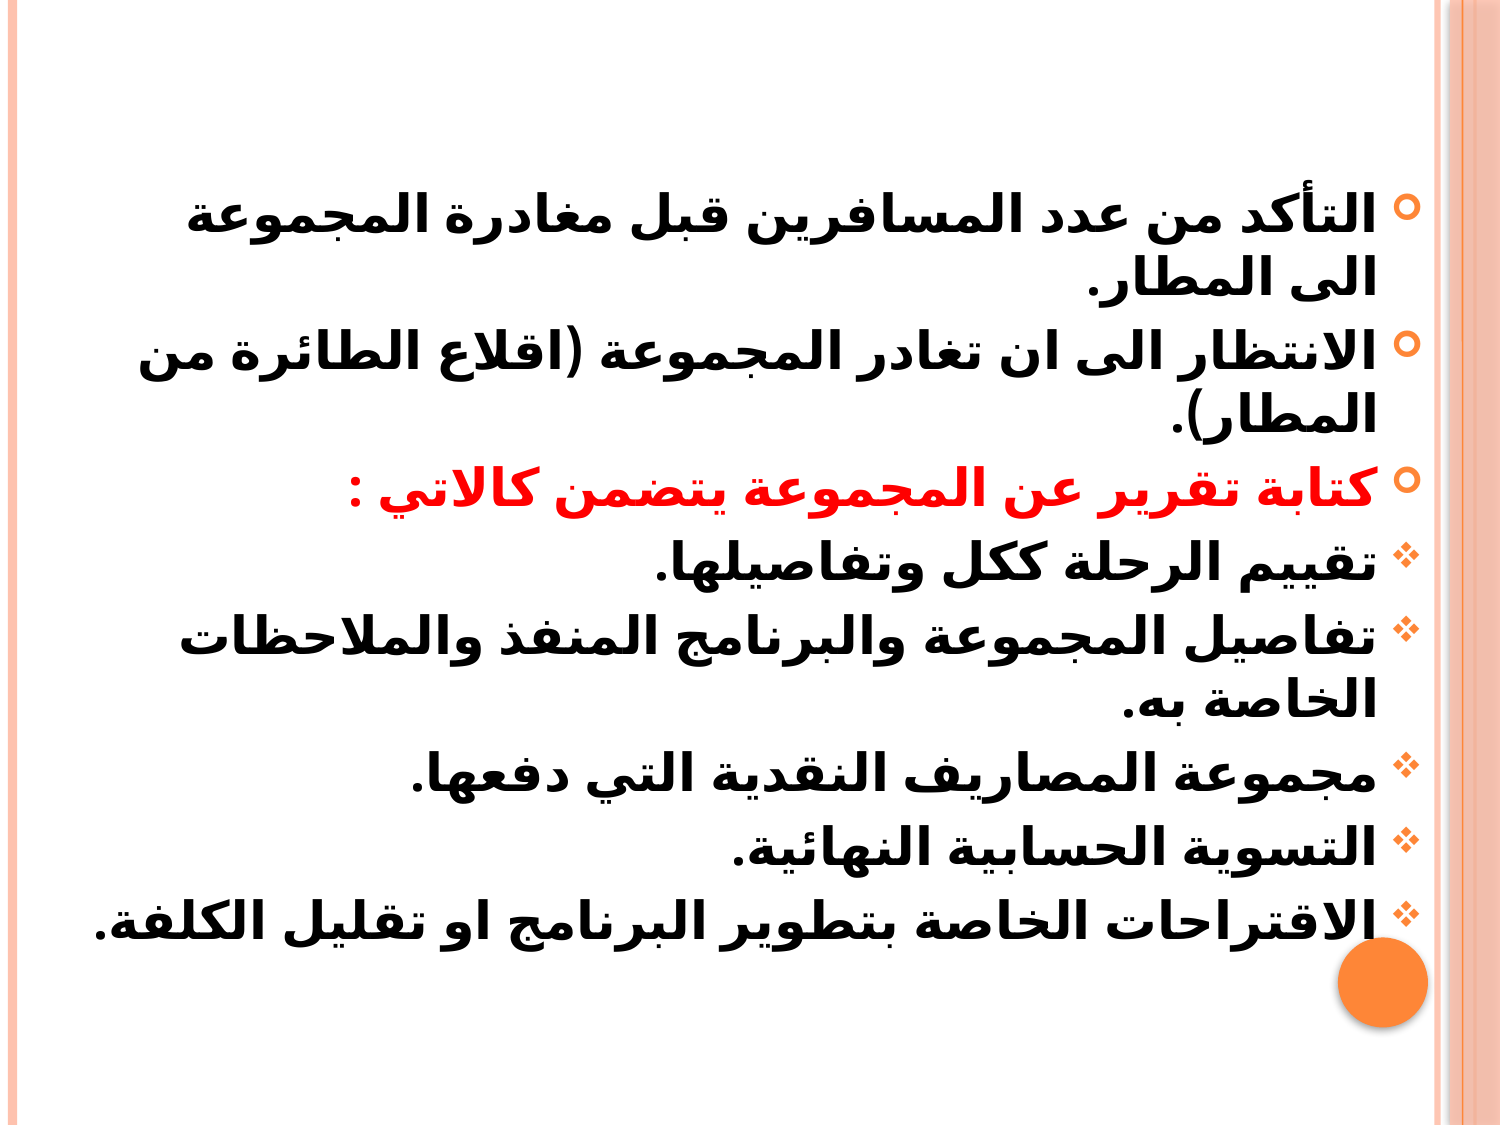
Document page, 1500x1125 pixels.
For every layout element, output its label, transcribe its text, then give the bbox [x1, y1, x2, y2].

list التأكد من عدد المسافرين قبل مغادرة المجموعة الى المطار. الانتظار الى ان تغادر المجموعة (اقلاع الطائرة من المطار). كتابة تقرير عن المجموعة يتضمن كالاتي : تقييم الرحلة ككل وتفاصيلها. تفاصيل المجموعة والبرنامج المنفذ والملاحظات الخاصة به. مجموعة المصاريف النقدية التي دفعها. التسوية الحسابية النهائية. الاقتراحات الخاصة بتطوير البرنامج او تقليل الكلفة. [75, 172, 1436, 1062]
